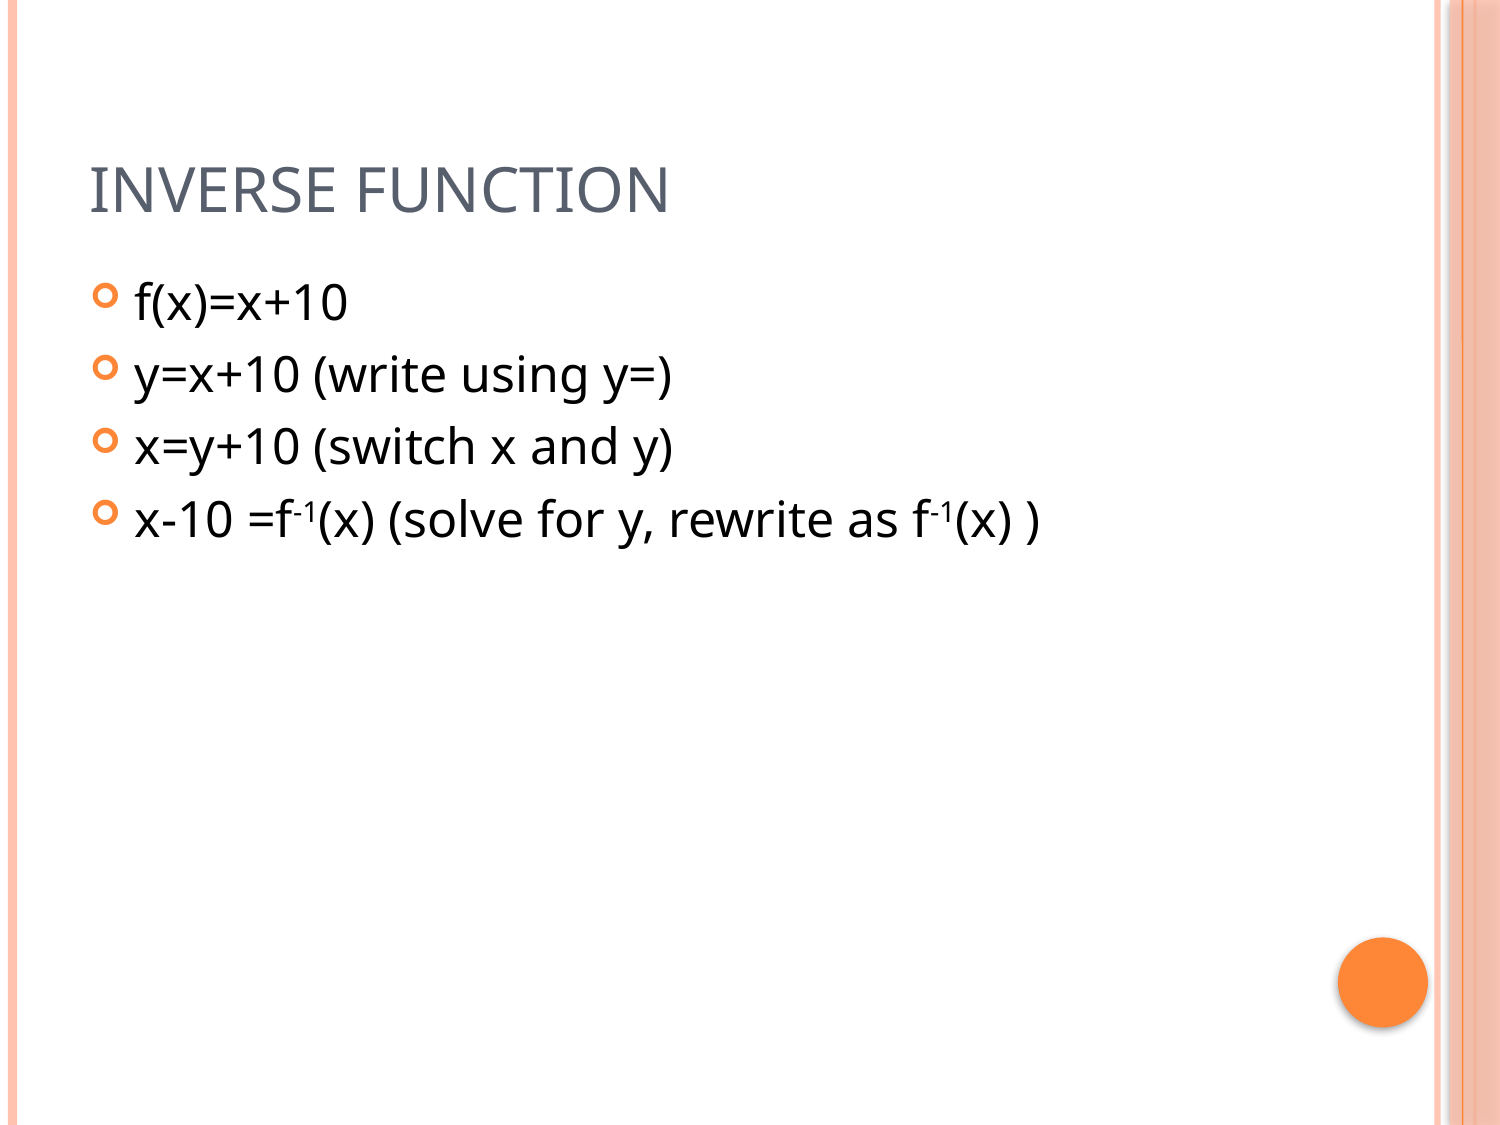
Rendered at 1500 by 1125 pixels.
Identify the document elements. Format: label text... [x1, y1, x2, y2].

list f(x)=x+10 y=x+10 (write using y=) x=y+10 (switch x and y) x-10 =f-1(x) (solve for y, rewrite as f-1(x) ) [75, 262, 1300, 1062]
title Inverse Function [75, 45, 1300, 233]
